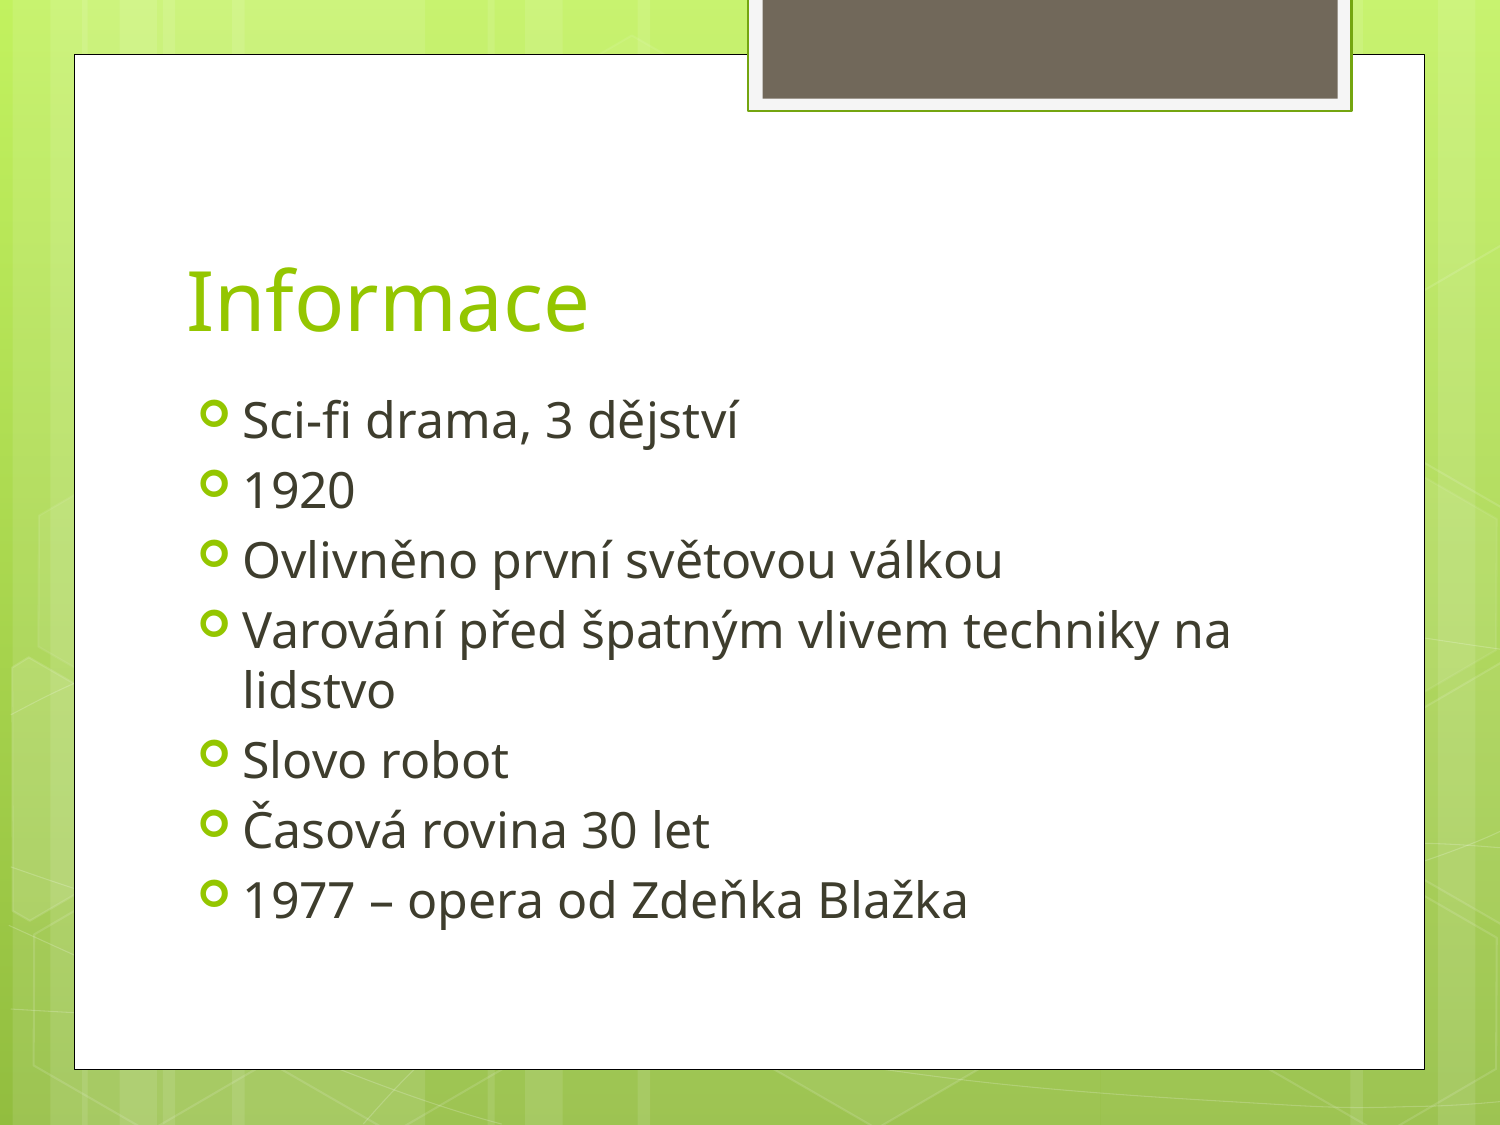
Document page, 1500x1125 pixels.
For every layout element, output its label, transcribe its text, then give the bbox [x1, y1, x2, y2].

title Informace [171, 168, 1324, 357]
list Sci-fi drama, 3 dějství 1920 Ovlivněno první světovou válkou Varování před špatným vlivem techniky na lidstvo Slovo robot Časová rovina 30 let 1977 – opera od Zdeňka Blažka [171, 381, 1283, 957]
